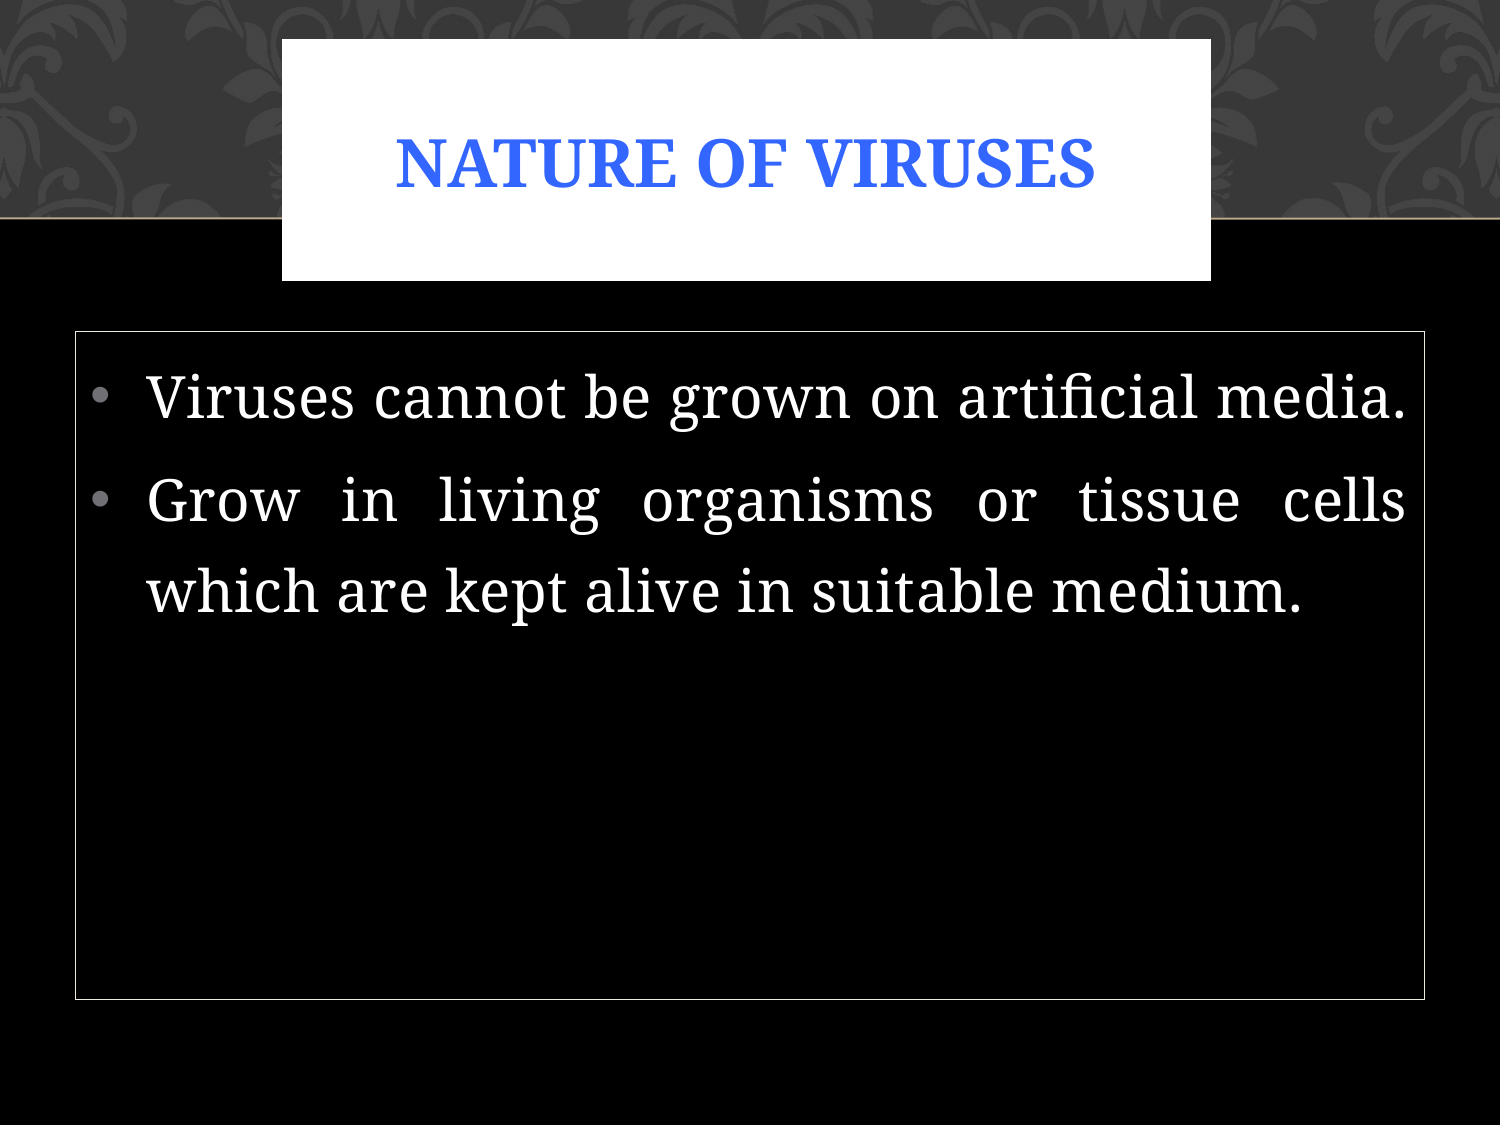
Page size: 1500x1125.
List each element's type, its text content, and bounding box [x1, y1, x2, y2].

title Nature of viruses [282, 39, 1211, 281]
list Viruses cannot be grown on artificial media. Grow in living organisms or tissue cells which are kept alive in suitable medium. [75, 331, 1425, 1000]
